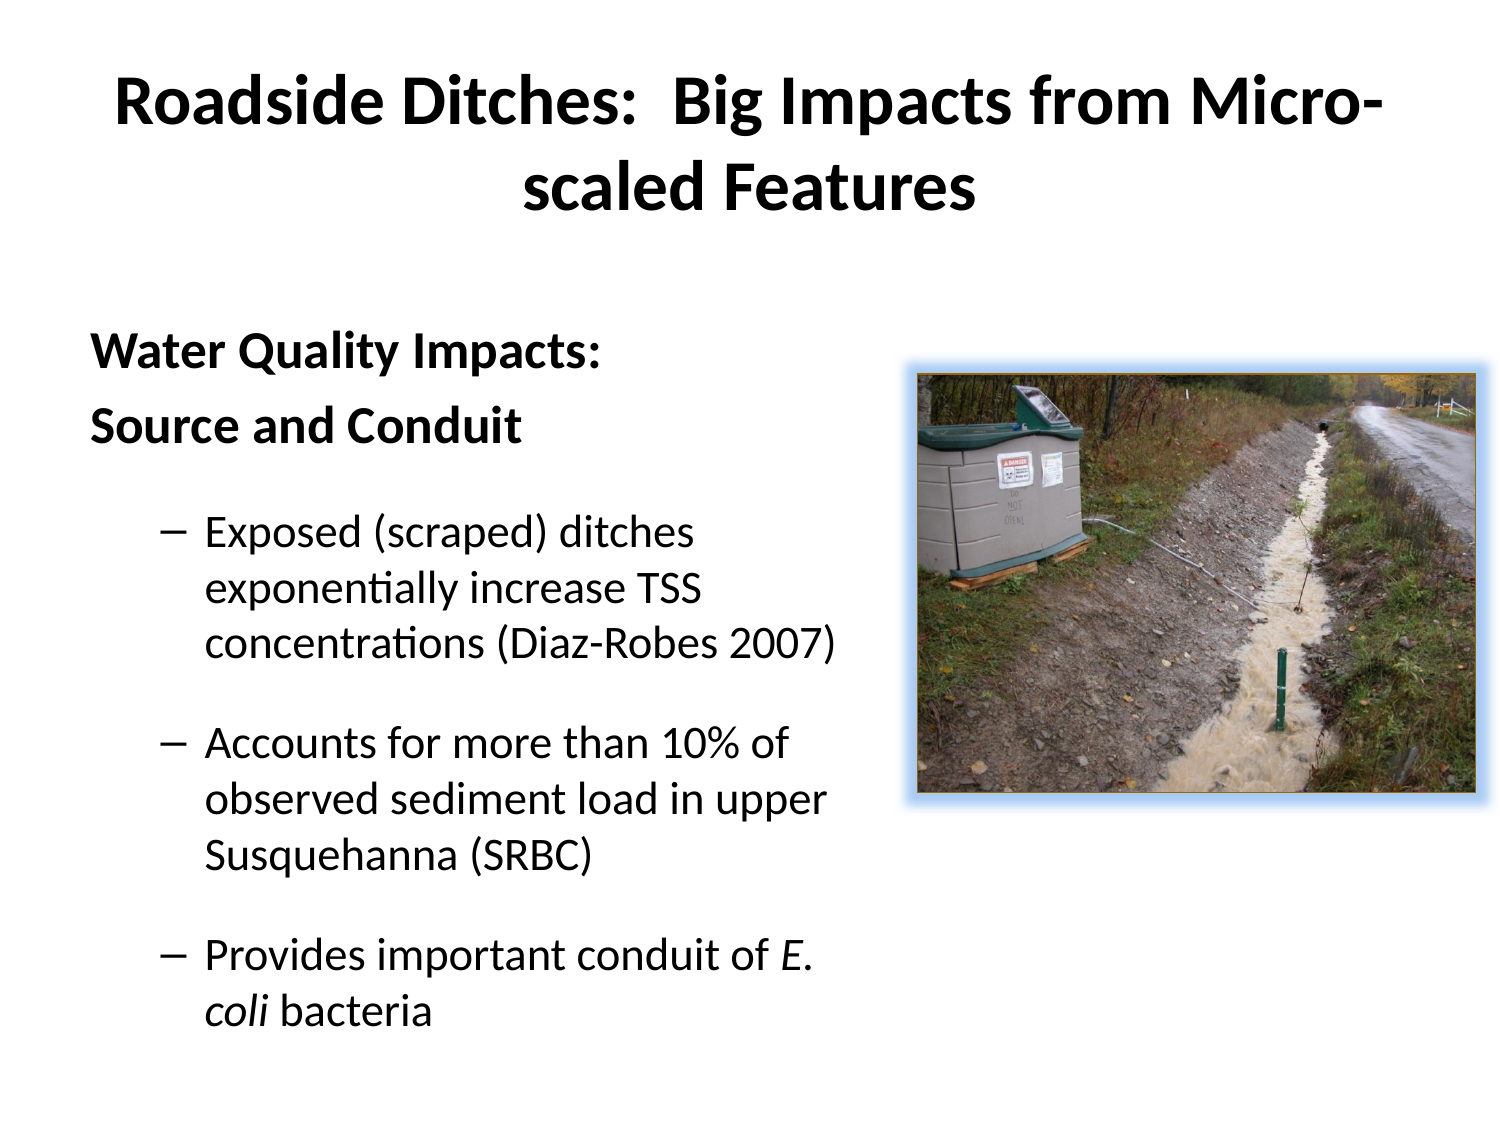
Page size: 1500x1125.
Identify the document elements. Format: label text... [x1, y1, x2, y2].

list Water Quality Impacts: Source and Conduit Exposed (scraped) ditches exponentially increase TSS concentrations (Diaz-Robes 2007) Accounts for more than 10% of observed sediment load in upper Susquehanna (SRBC) Provides important conduit of E. coli bacteria [75, 308, 883, 1051]
picture [917, 374, 1475, 793]
title Roadside Ditches: Big Impacts from Micro-scaled Features [75, 45, 1425, 233]
